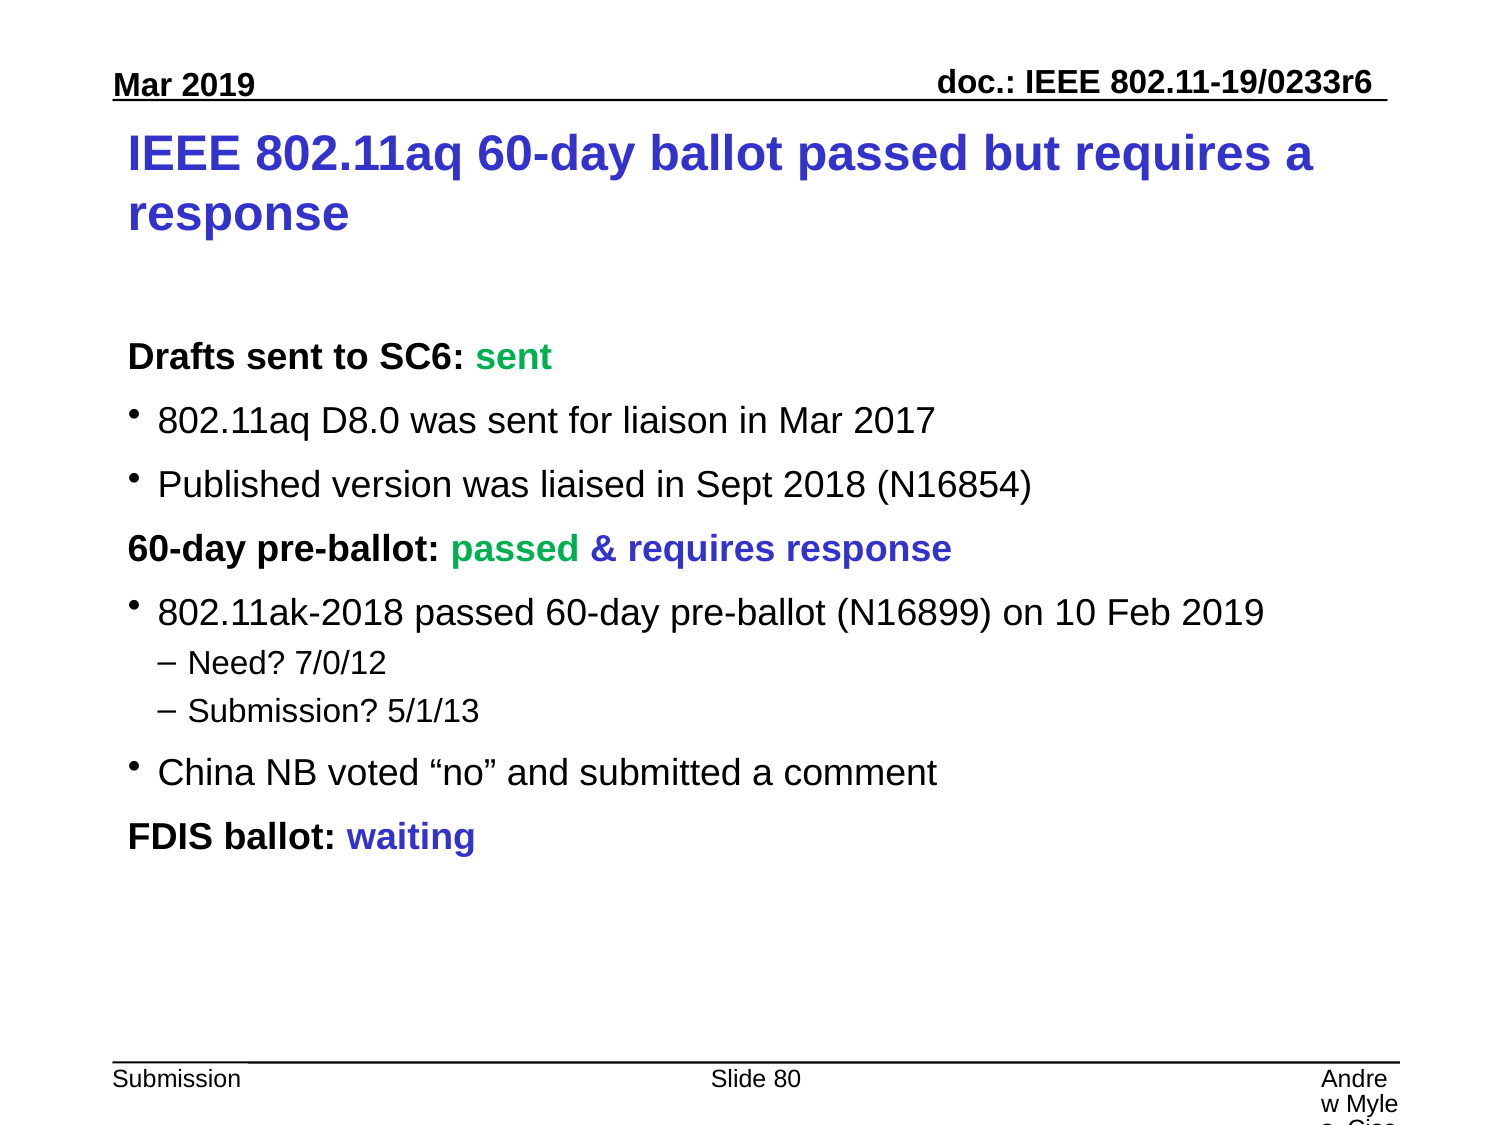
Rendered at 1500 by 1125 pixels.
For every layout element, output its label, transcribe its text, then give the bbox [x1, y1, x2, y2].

list Drafts sent to SC6: sent 802.11aq D8.0 was sent for liaison in Mar 2017 Published version was liaised in Sept 2018 (N16854) 60-day pre-ballot: passed & requires response 802.11ak-2018 passed 60-day pre-ballot (N16899) on 10 Feb 2019 Need? 7/0/12 Submission? 5/1/13 China NB voted “no” and submitted a comment FDIS ballot: waiting [112, 324, 1388, 1000]
footer Andrew Myles, Cisco [1320, 1061, 1402, 1093]
slide_number Slide 80 [709, 1061, 803, 1093]
title IEEE 802.11aq 60-day ballot passed but requires a response [112, 112, 1388, 288]
